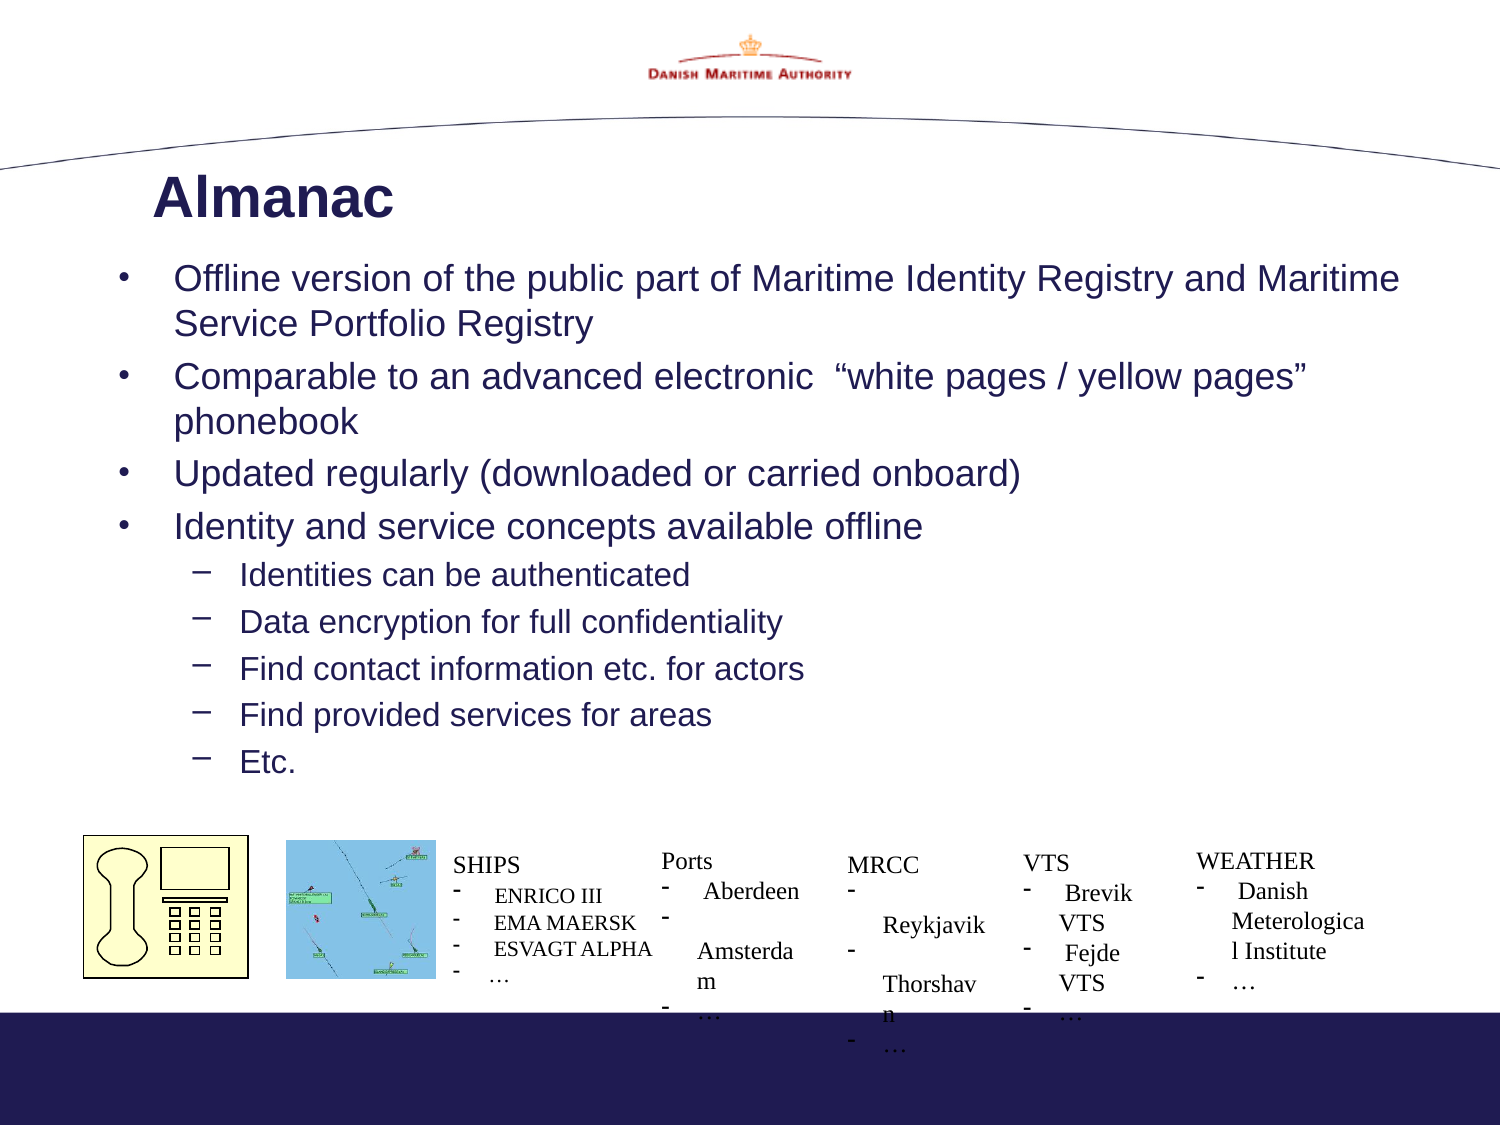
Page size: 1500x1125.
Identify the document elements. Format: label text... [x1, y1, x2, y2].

title Almanac [137, 163, 1385, 227]
picture [0, 29, 1500, 184]
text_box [83, 835, 1385, 1035]
list Offline version of the public part of Maritime Identity Registry and Maritime Service Portfolio Registry Comparable to an advanced electronic “white pages / yellow pages” phonebook Updated regularly (downloaded or carried onboard) Identity and service concepts available offline Identities can be authenticated Data encryption for full confidentiality Find contact information etc. for actors Find provided services for areas Etc. [102, 246, 1418, 917]
